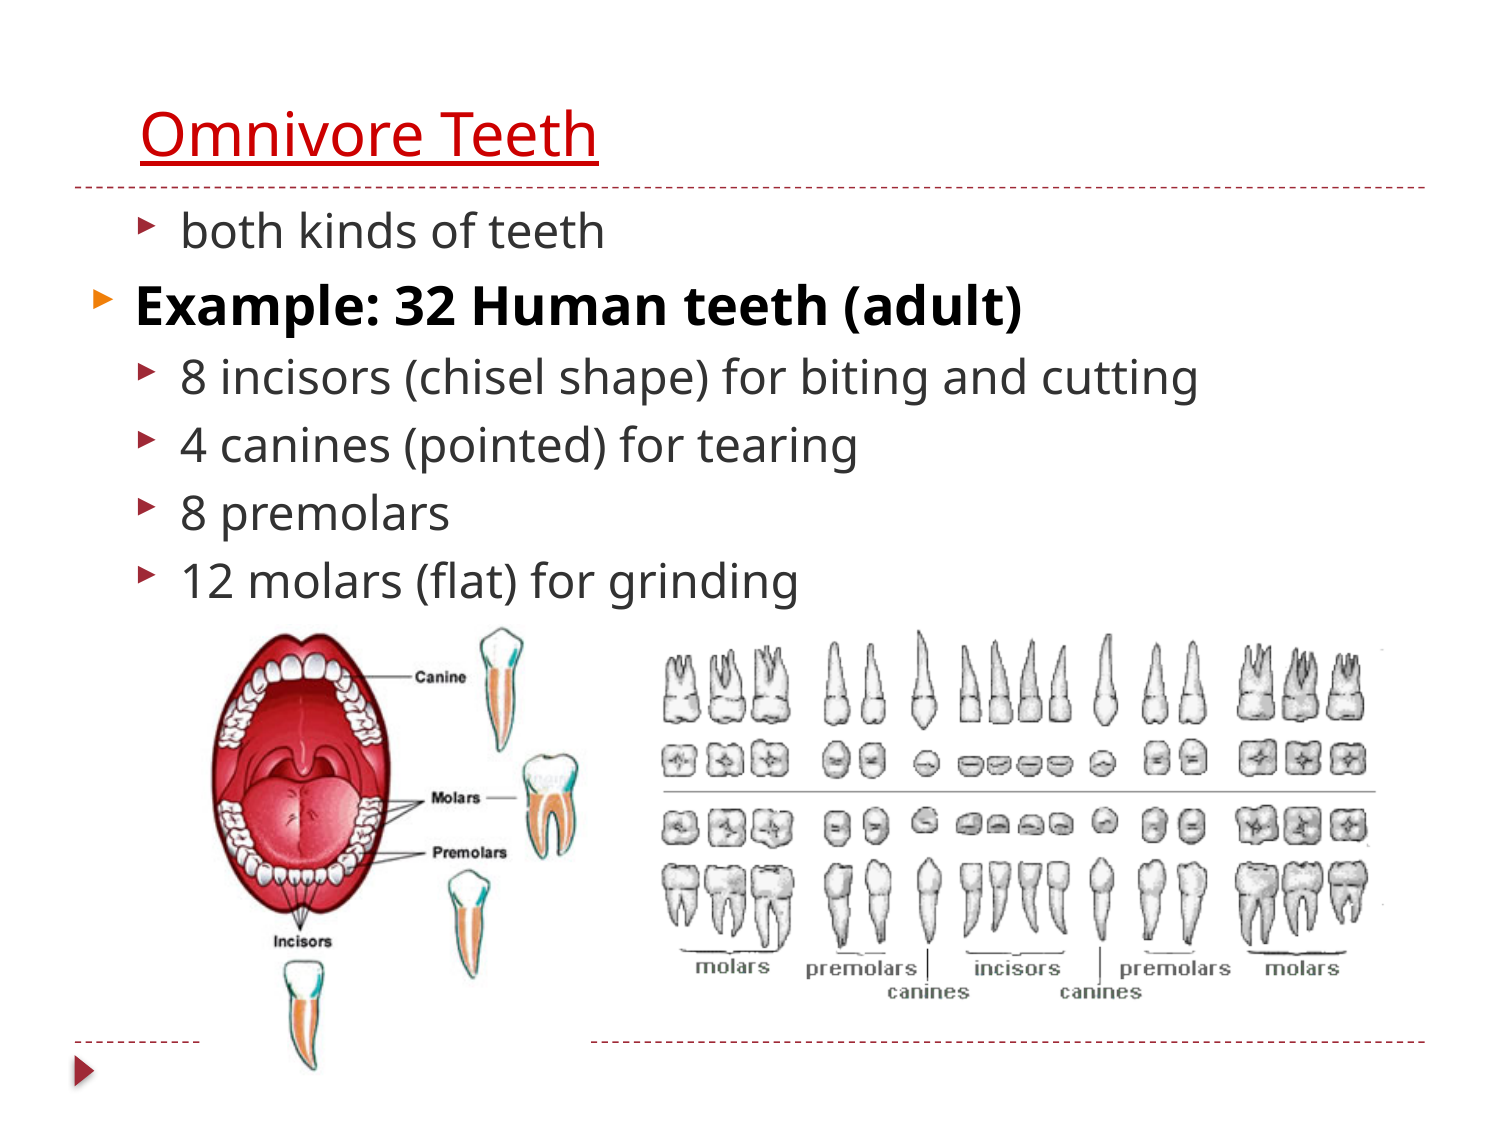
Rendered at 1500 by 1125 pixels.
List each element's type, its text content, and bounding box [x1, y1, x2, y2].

picture [199, 624, 591, 1080]
title Omnivore Teeth [125, 87, 1475, 250]
list both kinds of teeth Example: 32 Human teeth (adult) 8 incisors (chisel shape) for biting and cutting 4 canines (pointed) for tearing 8 premolars 12 molars (flat) for grinding [75, 200, 1425, 1010]
picture [649, 624, 1426, 1013]
